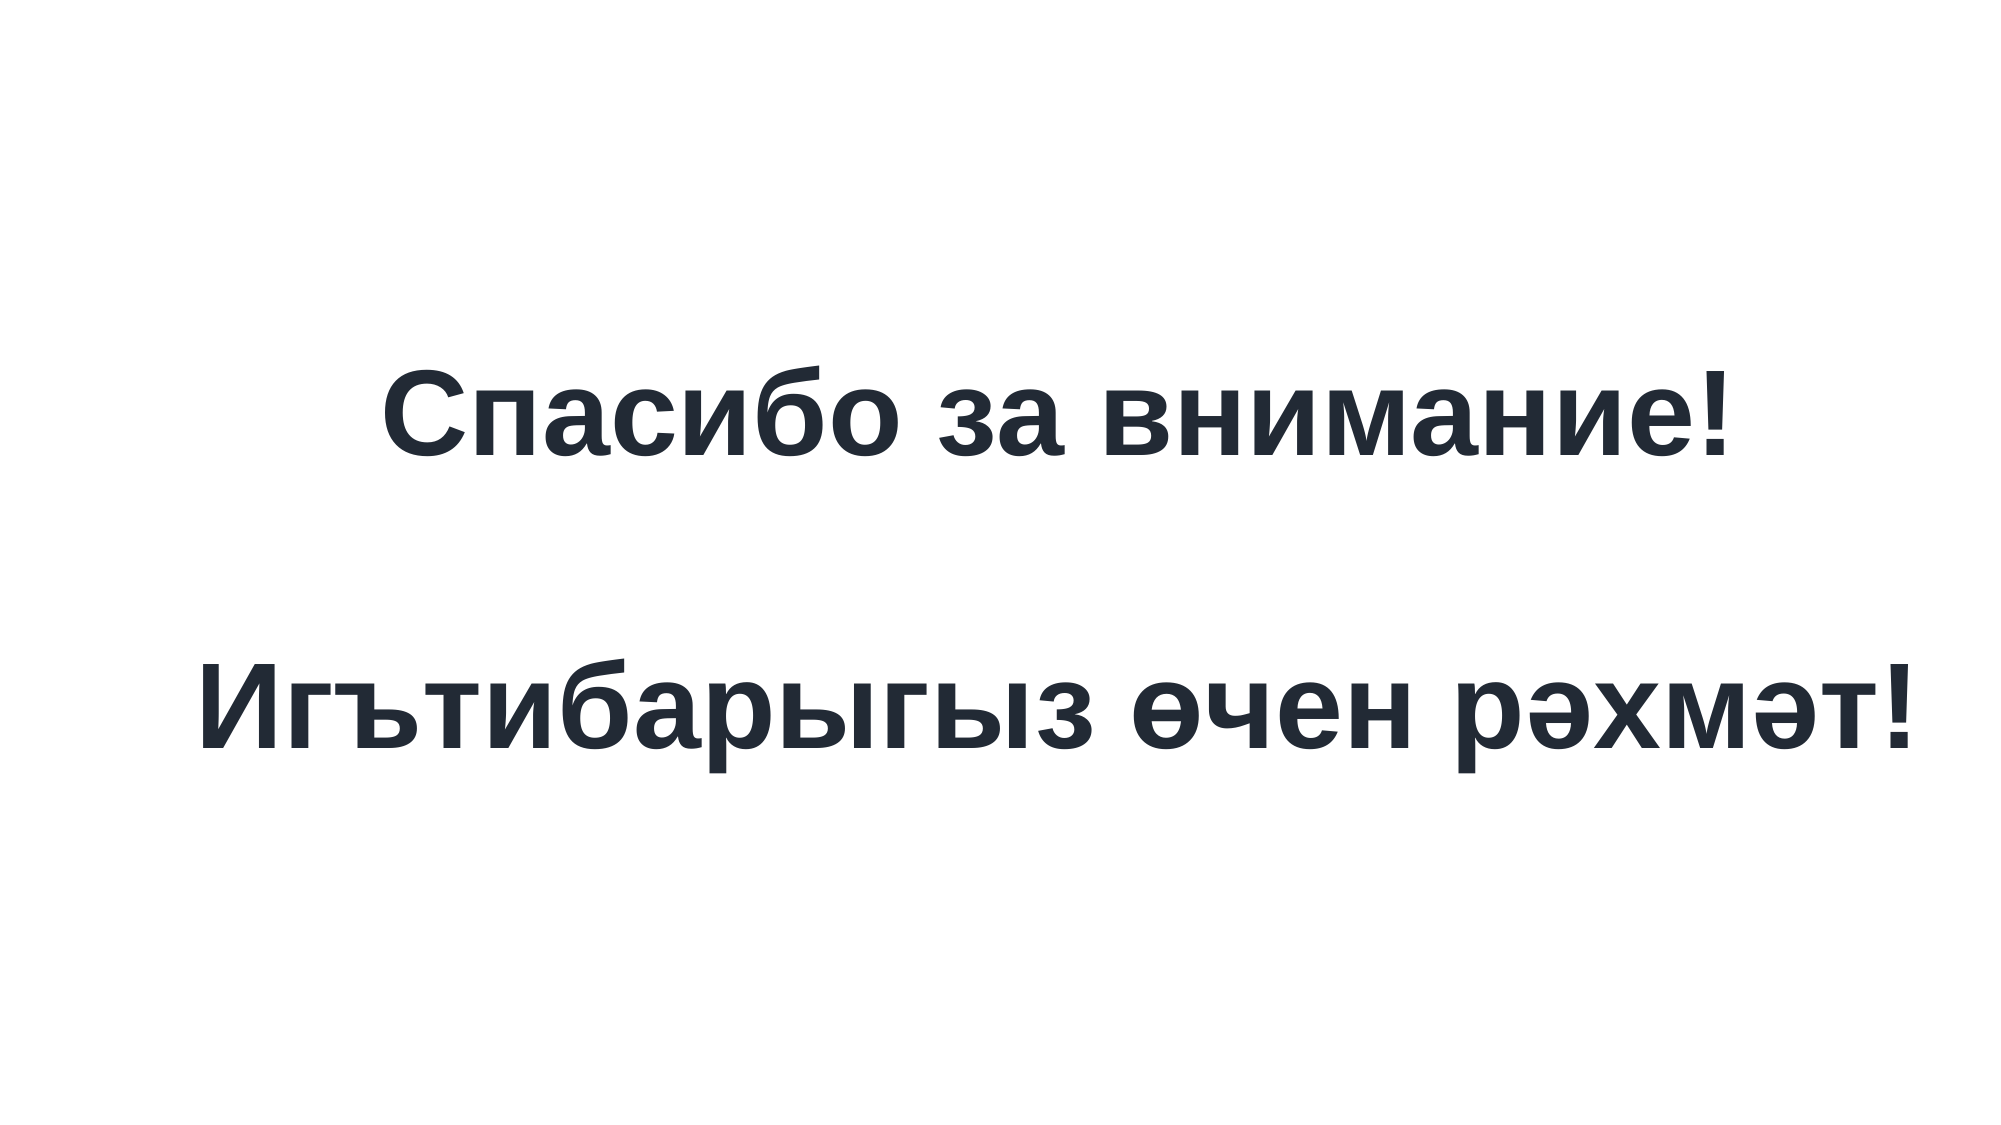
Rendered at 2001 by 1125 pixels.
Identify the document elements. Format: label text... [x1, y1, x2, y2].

text_box Спасибо за внимание! Игътибарыгыз өчен рәхмәт! [117, 326, 2000, 781]
